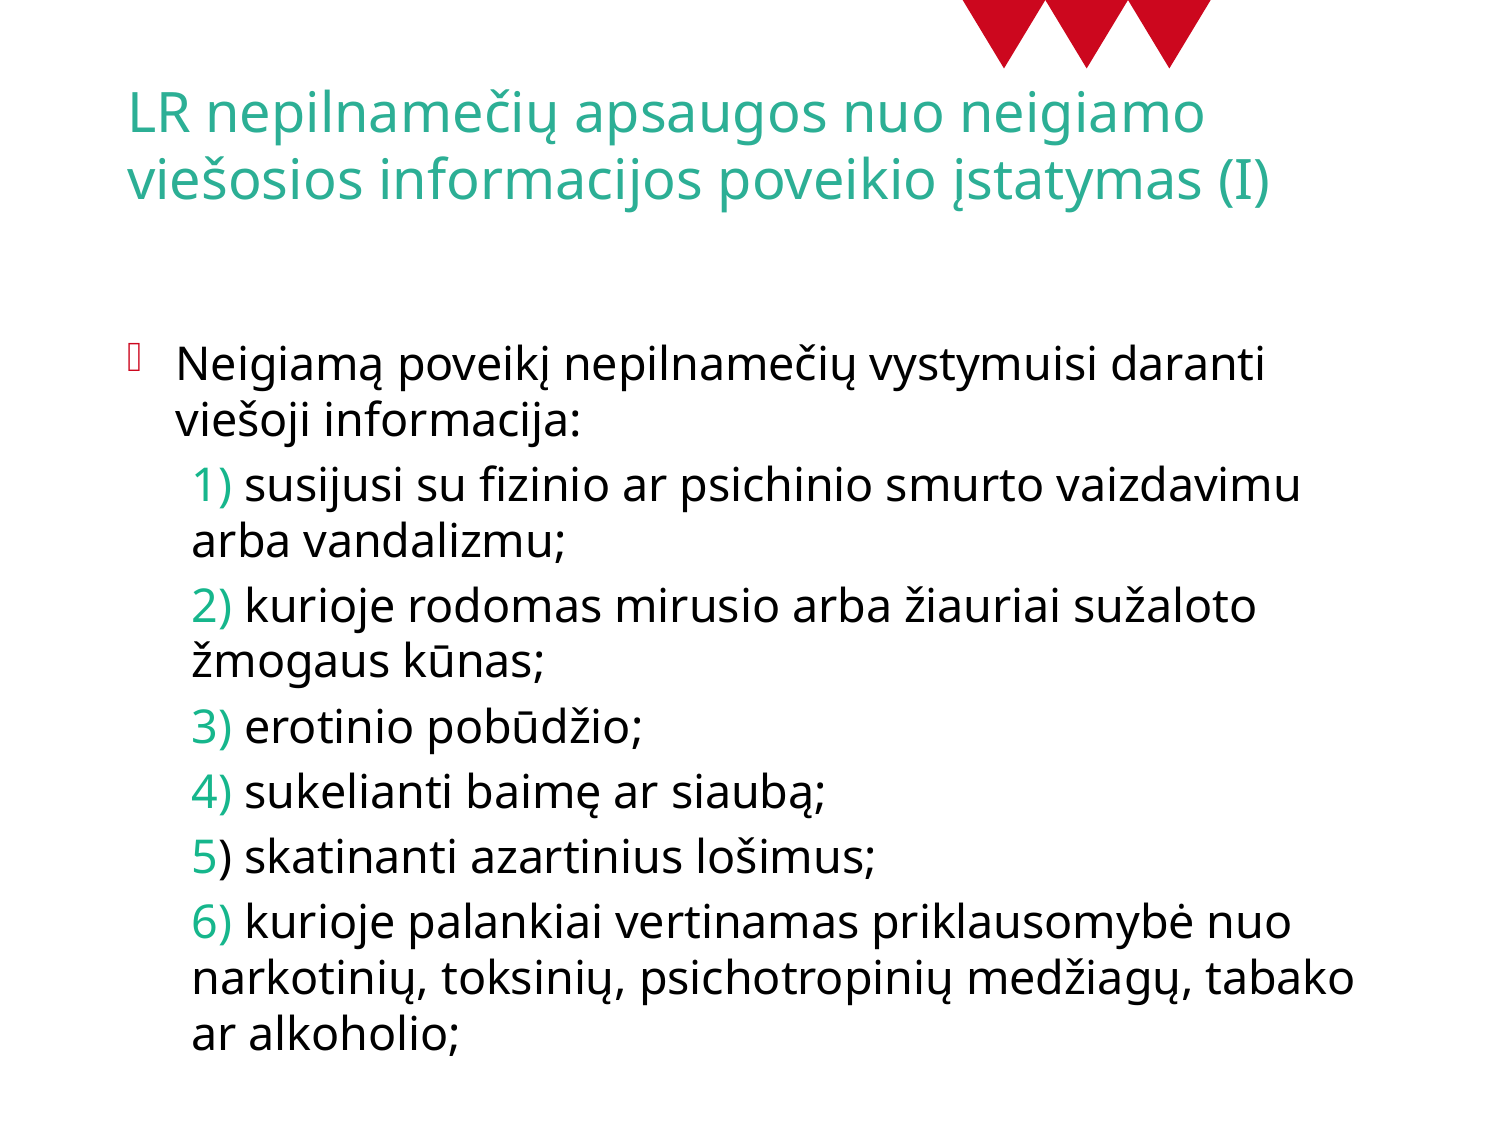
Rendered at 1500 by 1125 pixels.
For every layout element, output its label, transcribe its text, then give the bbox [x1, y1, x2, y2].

title LR nepilnamečių apsaugos nuo neigiamo viešosios informacijos poveikio įstatymas (I) [112, 66, 1388, 220]
list Neigiamą poveikį nepilnamečių vystymuisi daranti viešoji informacija: 1) susijusi su fizinio ar psichinio smurto vaizdavimu arba vandalizmu; 2) kurioje rodomas mirusio arba žiauriai sužaloto žmogaus kūnas; 3) erotinio pobūdžio; 4) sukelianti baimę ar siaubą; 5) skatinanti azartinius lošimus; 6) kurioje palankiai vertinamas priklausomybė nuo narkotinių, toksinių, psichotropinių medžiagų, tabako ar alkoholio; [112, 326, 1412, 1071]
